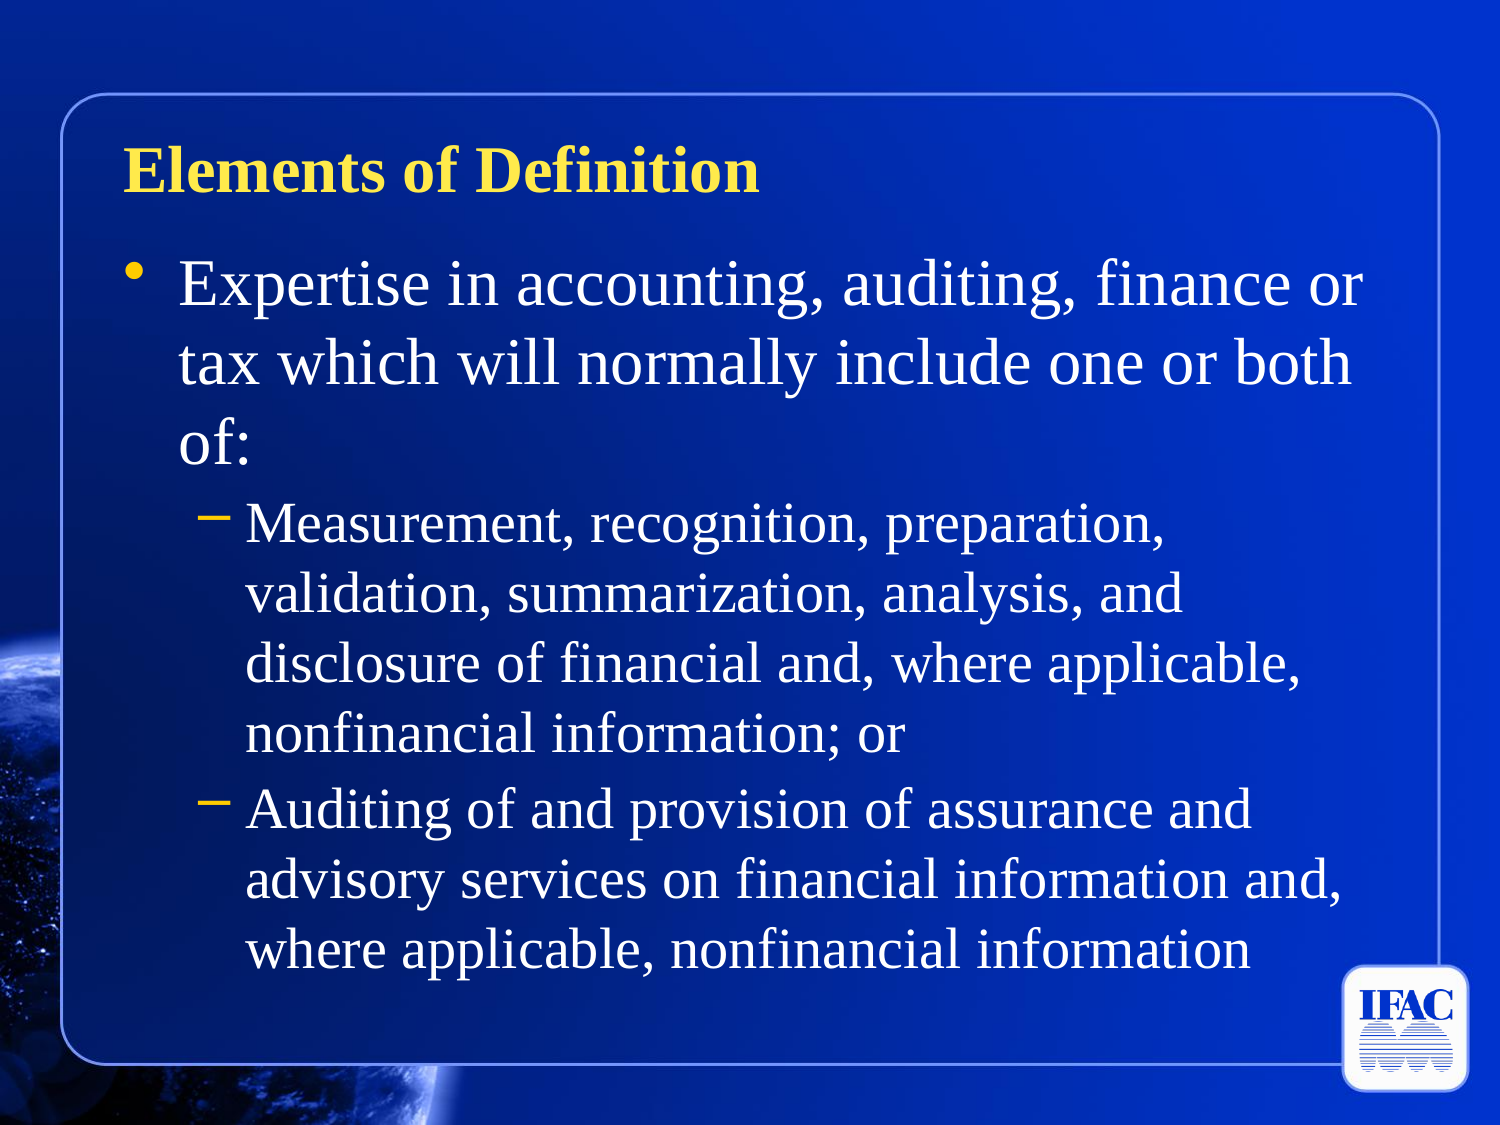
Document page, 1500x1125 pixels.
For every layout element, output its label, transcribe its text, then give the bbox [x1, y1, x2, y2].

list Expertise in accounting, auditing, finance or tax which will normally include one or both of: Measurement, recognition, preparation, validation, summarization, analysis, and disclosure of financial and, where applicable, nonfinancial information; or Auditing of and provision of assurance and advisory services on financial information and, where applicable, nonfinancial information [107, 230, 1411, 1048]
list Elements of Definition [107, 118, 1411, 215]
picture [0, 0, 1500, 1125]
